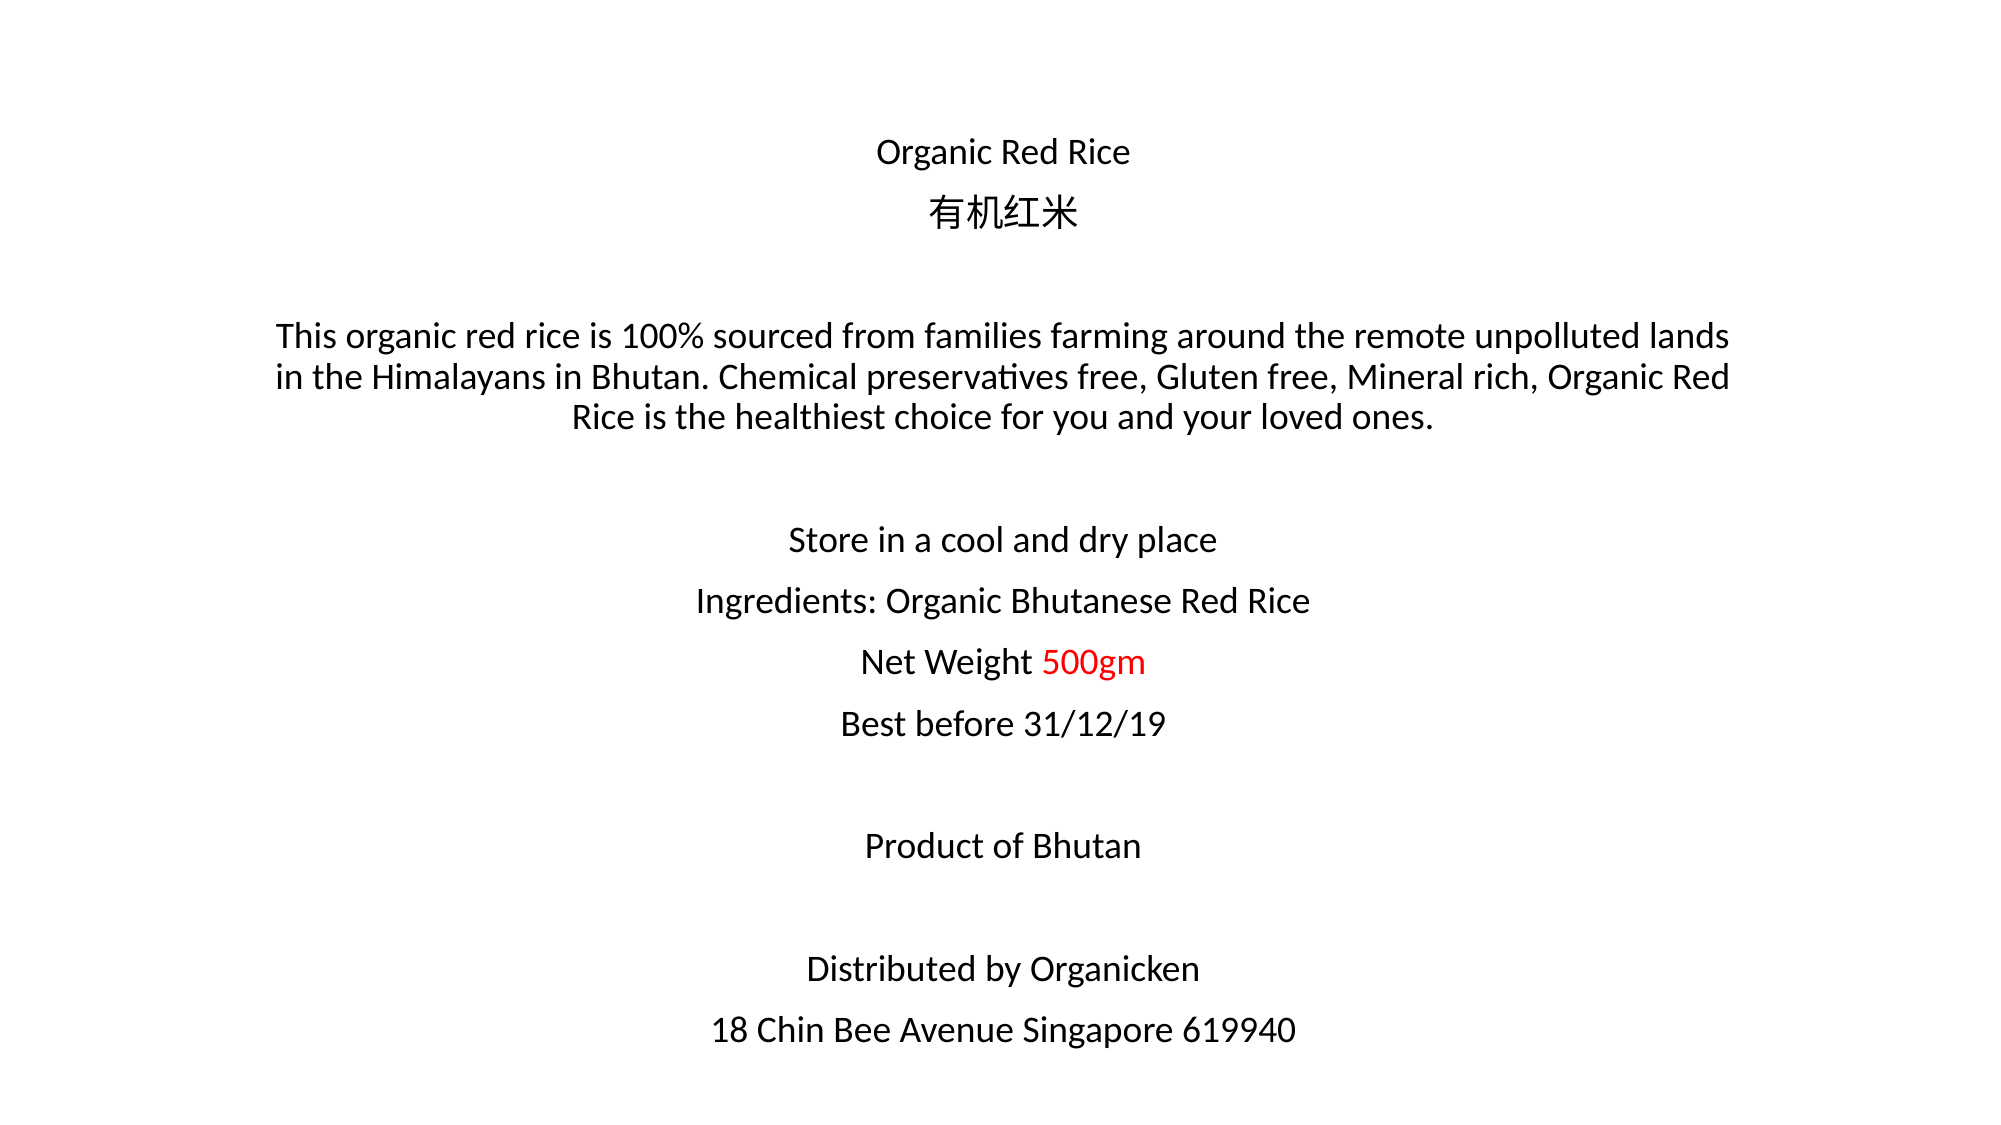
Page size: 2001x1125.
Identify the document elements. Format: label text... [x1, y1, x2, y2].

subtitle Organic Red Rice 有机红米 This organic red rice is 100% sourced from families farming around the remote unpolluted lands in the Himalayans in Bhutan. Chemical preservatives free, Gluten free, Mineral rich, Organic Red Rice is the healthiest choice for you and your loved ones. Store in a cool and dry place Ingredients: Organic Bhutanese Red Rice Net Weight 500gm Best before 31/12/19 Product of Bhutan Distributed by Organicken 18 Chin Bee Avenue Singapore 619940 [253, 125, 1754, 981]
